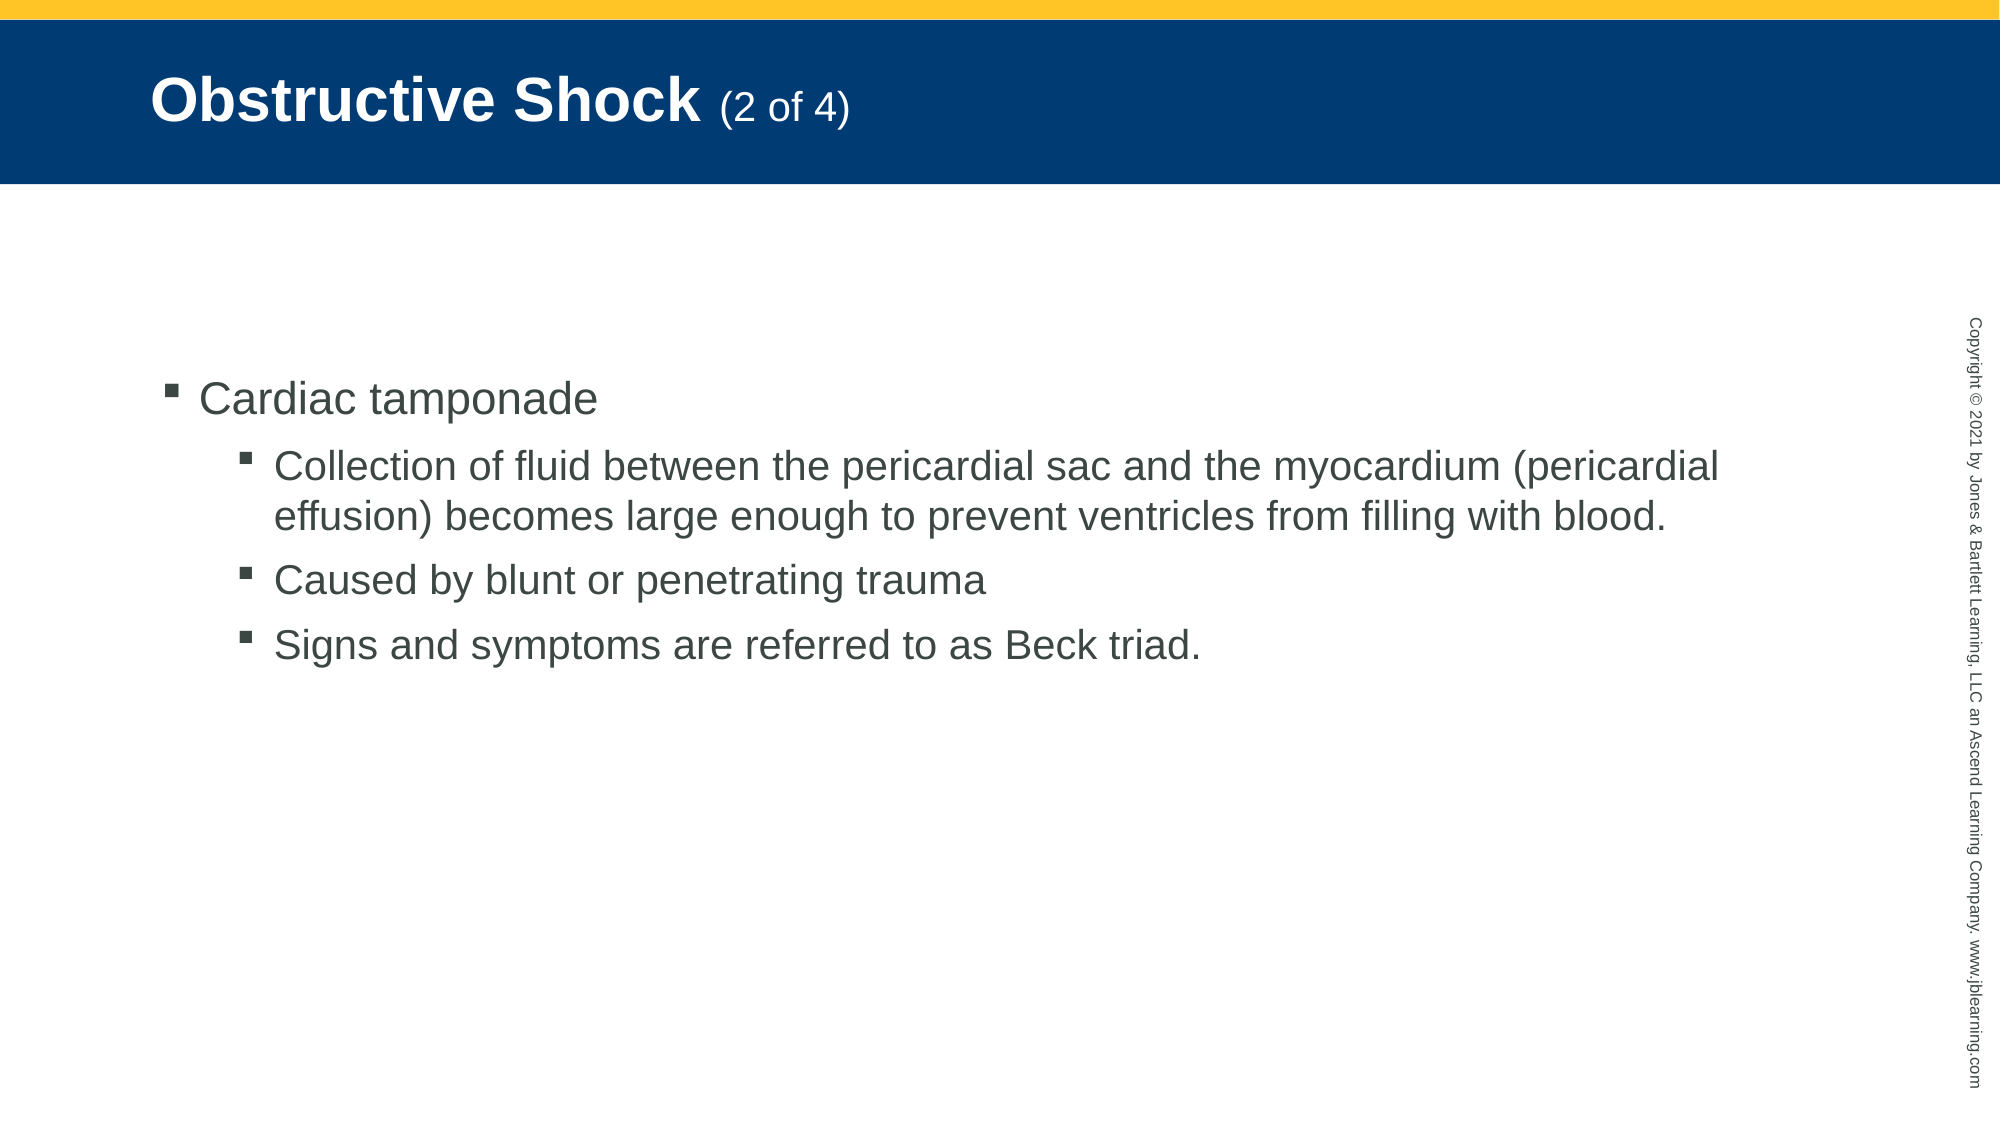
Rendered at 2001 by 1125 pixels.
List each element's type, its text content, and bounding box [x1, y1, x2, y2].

title Obstructive Shock (2 of 4) [0, 19, 2000, 185]
list Cardiac tamponade Collection of fluid between the pericardial sac and the myocardium (pericardial effusion) becomes large enough to prevent ventricles from filling with blood. Caused by blunt or penetrating trauma Signs and symptoms are referred to as Beck triad. [146, 361, 1859, 1016]
